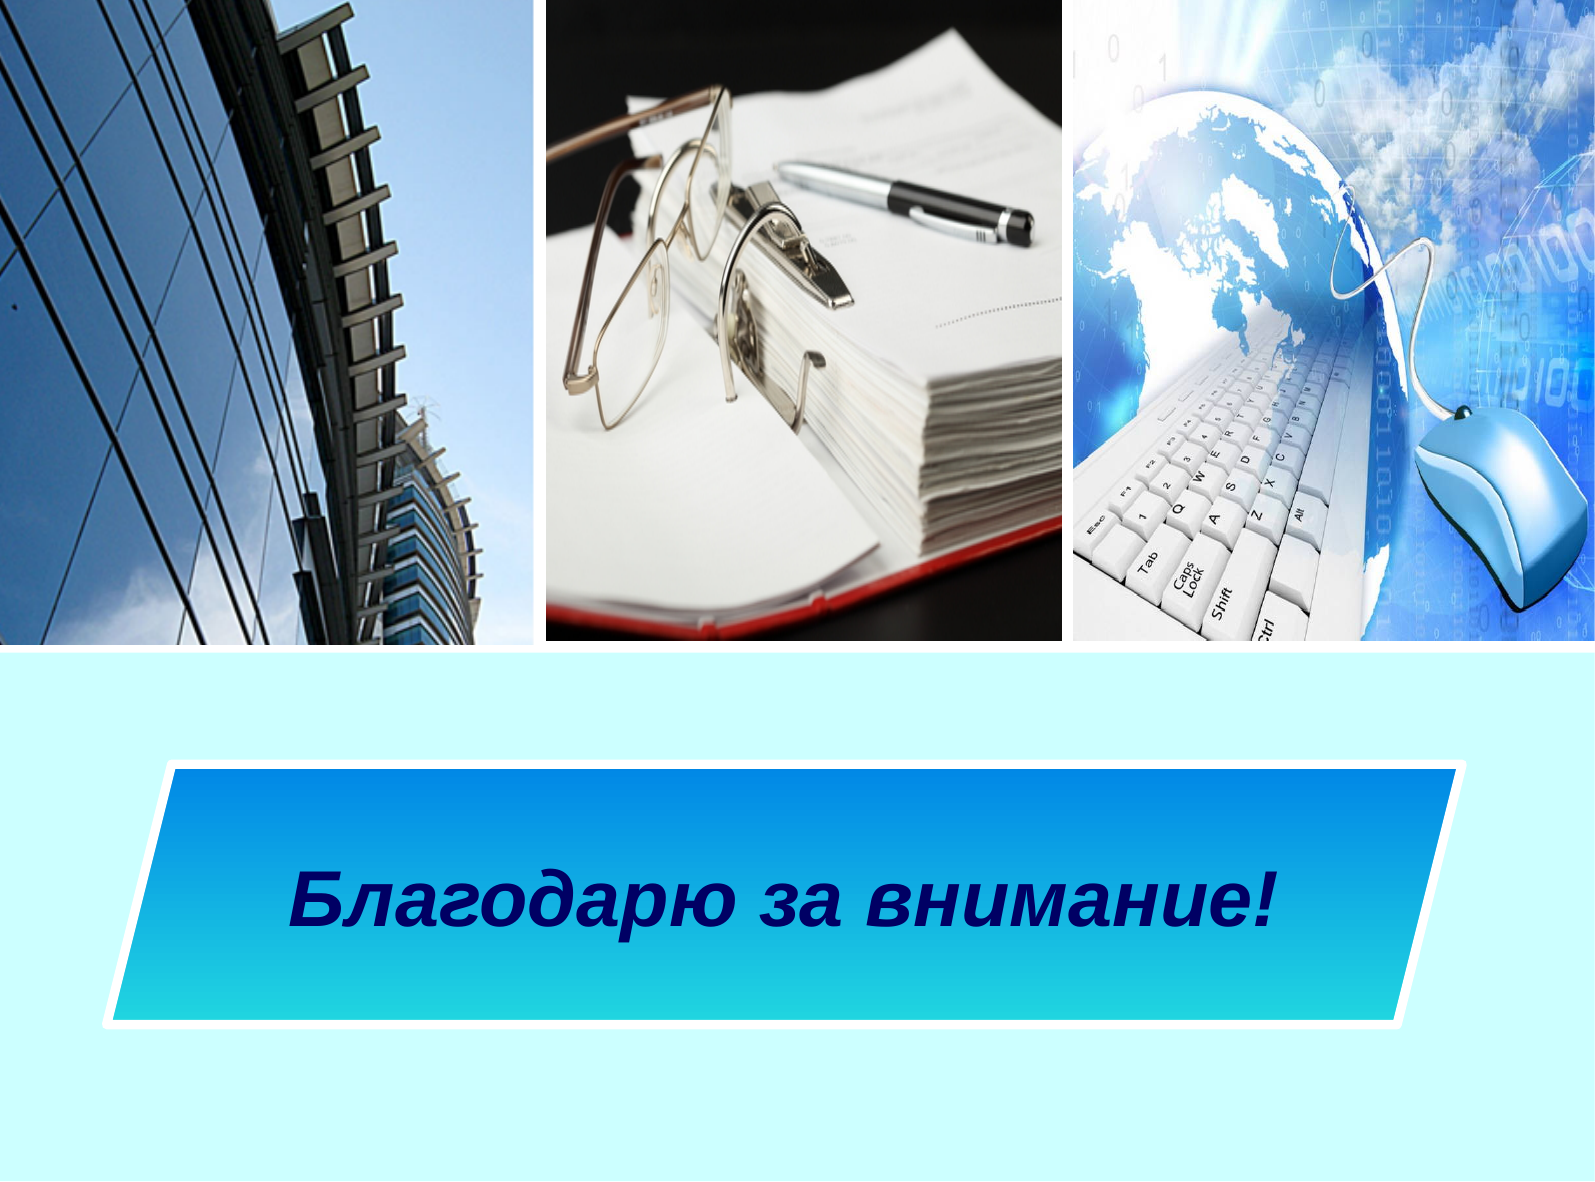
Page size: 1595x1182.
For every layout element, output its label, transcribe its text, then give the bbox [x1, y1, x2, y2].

picture [545, 0, 1062, 641]
text_box [0, 651, 1595, 1182]
picture [0, 0, 534, 646]
picture [1073, 0, 1595, 641]
text_box Благодарю за внимание! [106, 764, 1463, 1025]
